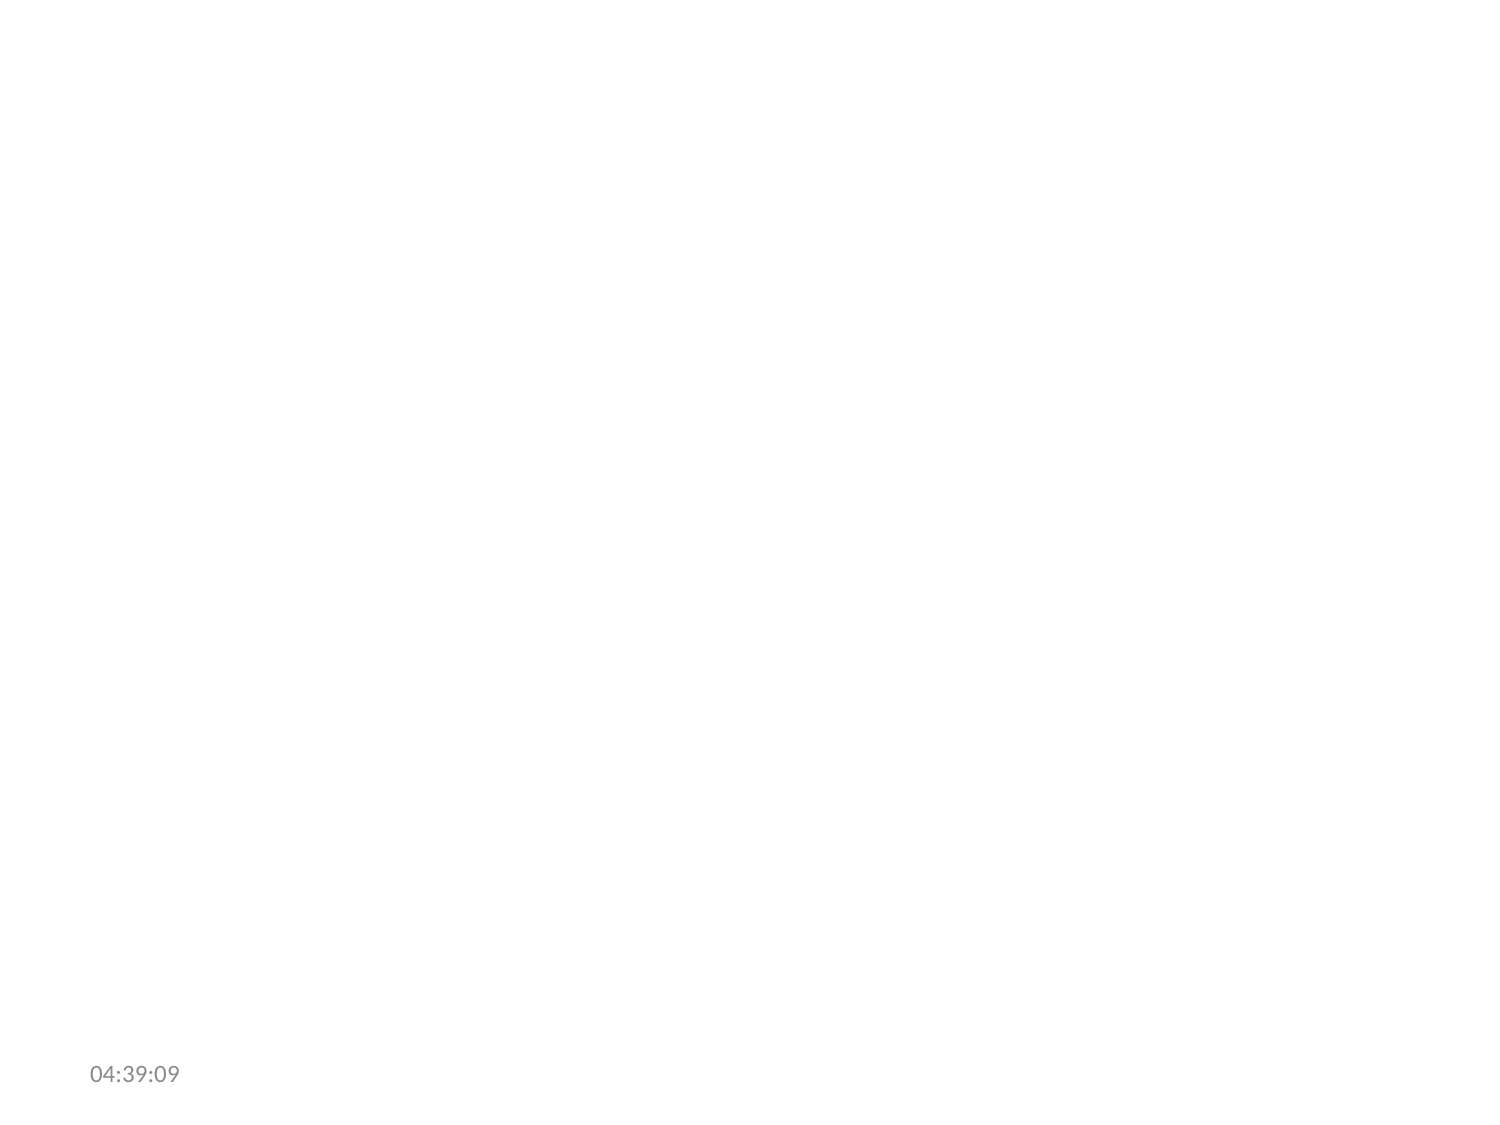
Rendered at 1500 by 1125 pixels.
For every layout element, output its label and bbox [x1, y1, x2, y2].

slide_number [75, 1042, 425, 1103]
